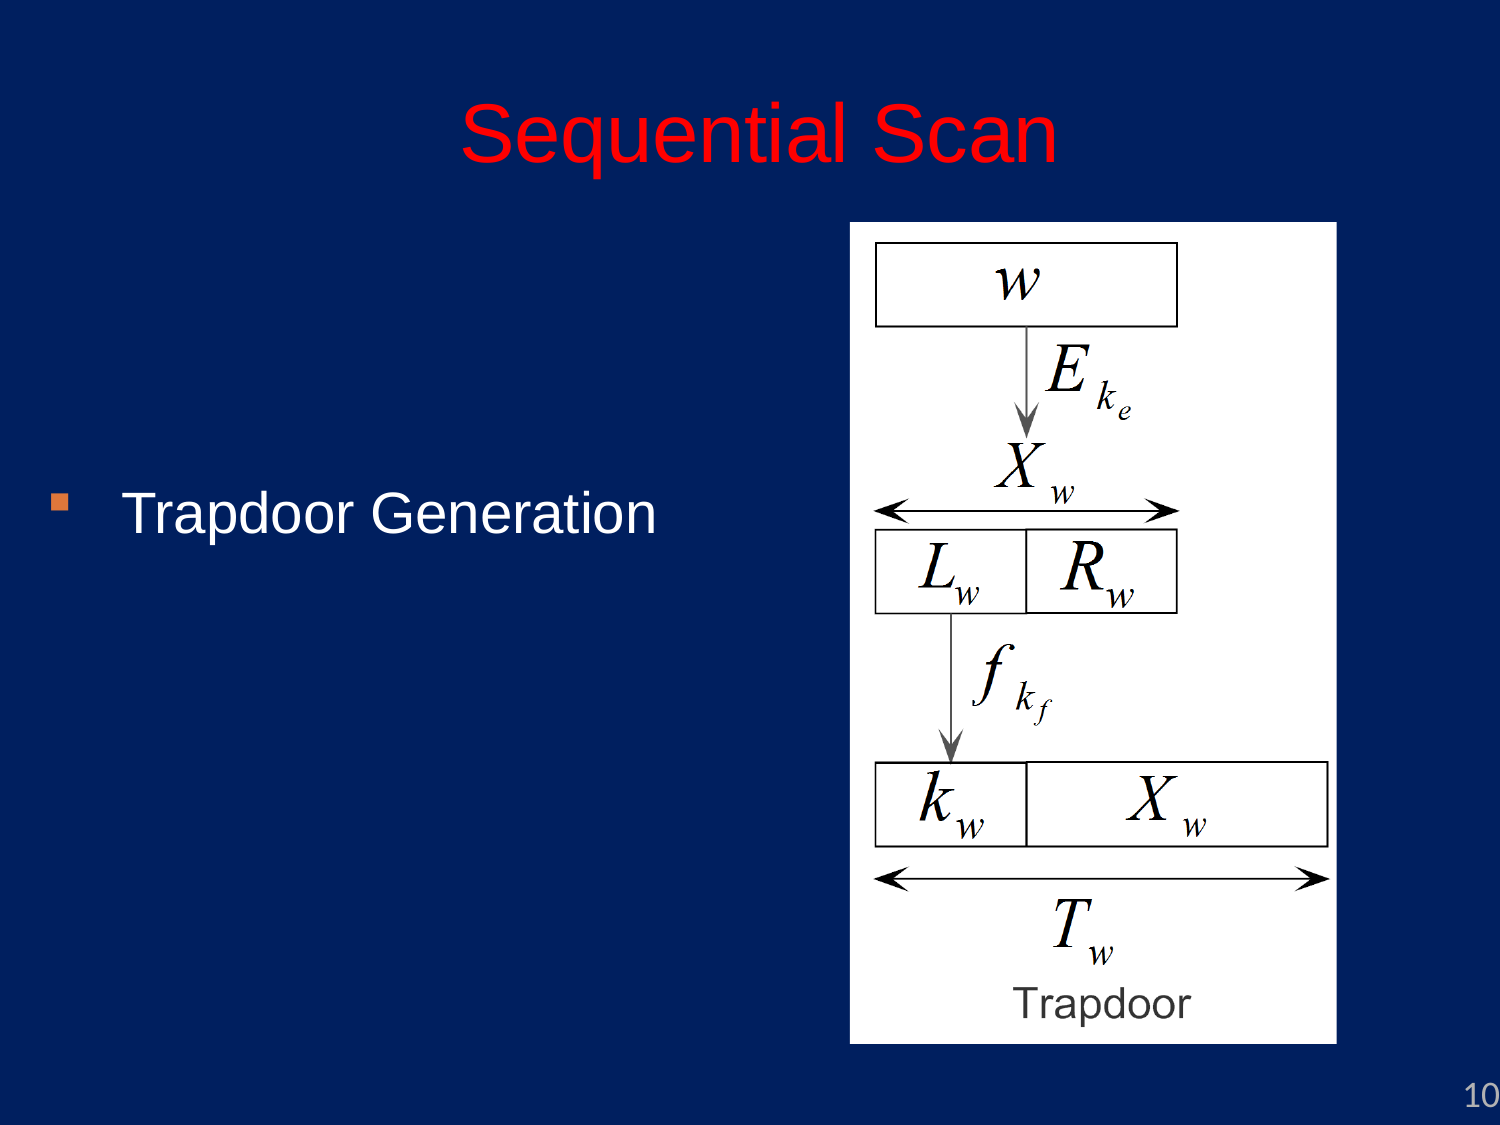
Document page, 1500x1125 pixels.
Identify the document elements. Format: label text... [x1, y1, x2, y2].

slide_number 10 [1437, 1069, 1500, 1125]
picture [849, 222, 1337, 1044]
text_box Trapdoor Generation [44, 474, 844, 546]
title Sequential Scan [44, 53, 1456, 267]
